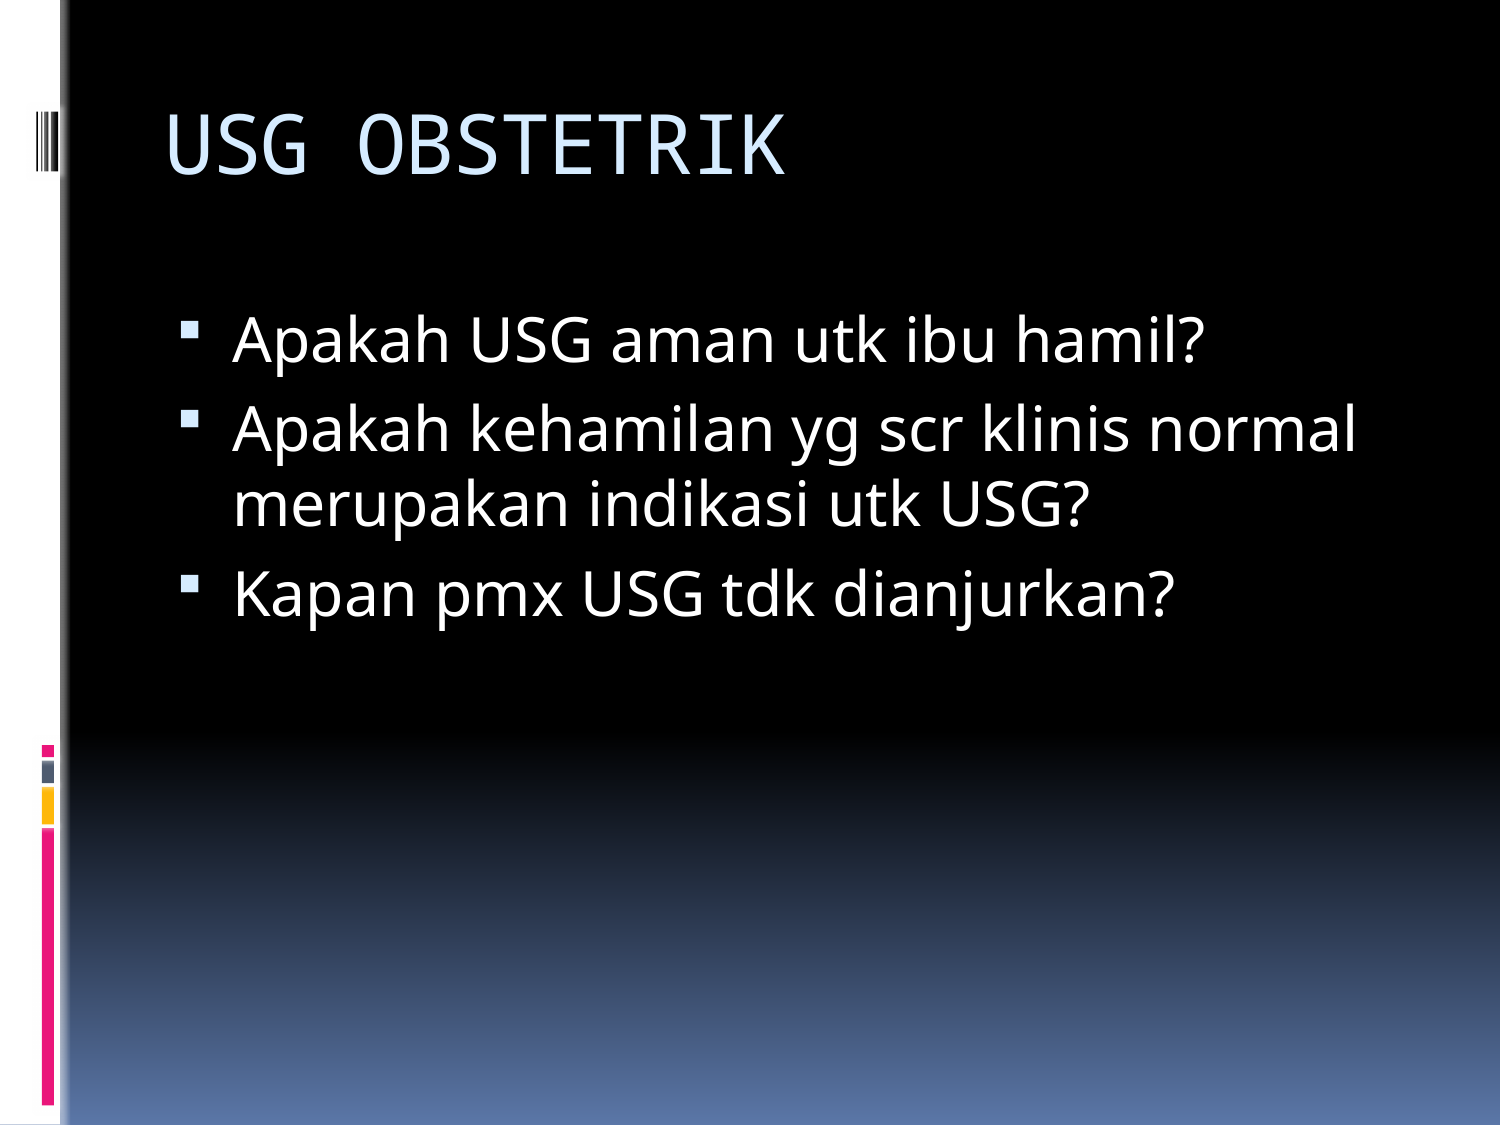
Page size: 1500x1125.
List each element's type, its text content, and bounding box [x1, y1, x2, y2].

list Apakah USG aman utk ibu hamil? Apakah kehamilan yg scr klinis normal merupakan indikasi utk USG? Kapan pmx USG tdk dianjurkan? [150, 292, 1425, 1043]
title USG OBSTETRIK [150, 83, 1425, 234]
